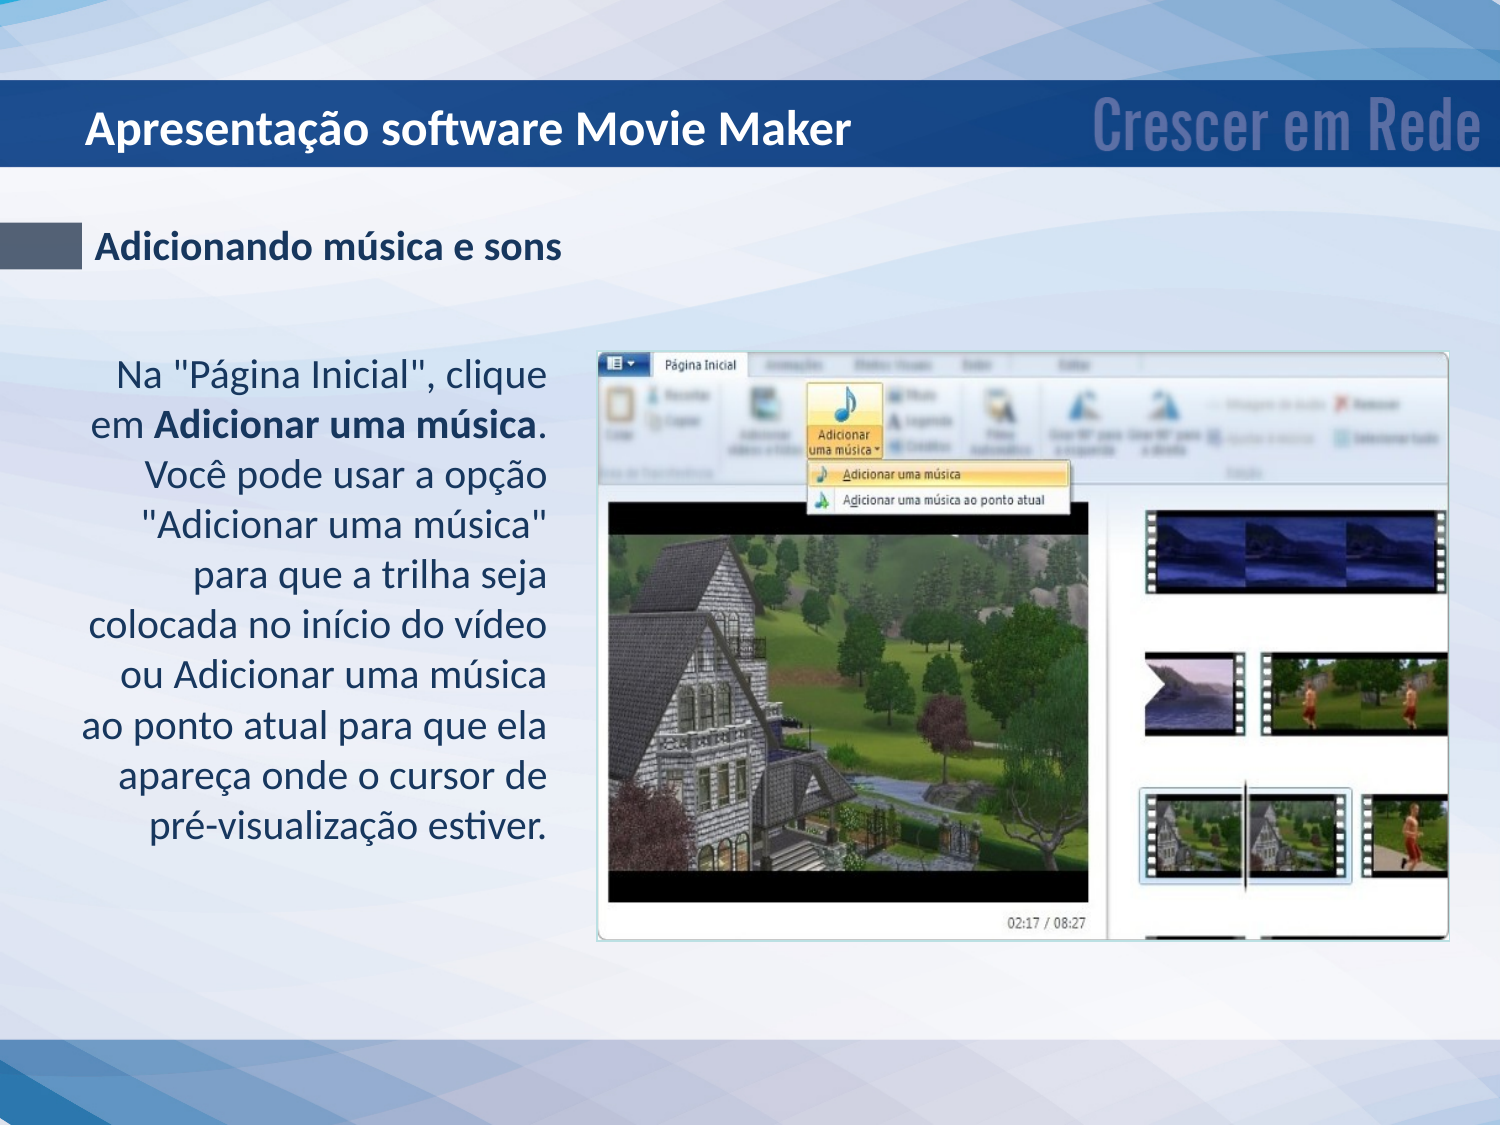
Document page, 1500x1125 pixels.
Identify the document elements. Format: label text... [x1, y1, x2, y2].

text_box Adicionando música e sons [70, 210, 1172, 276]
text_box Na "Página Inicial", clique em Adicionar uma música. Você pode usar a opção "Adicionar uma música" para que a trilha seja colocada no início do vídeo ou Adicionar uma música ao ponto atual para que ela apareça onde o cursor de pré-visualização estiver. [58, 339, 563, 1005]
text_box Apresentação software Movie Maker [70, 88, 1430, 223]
picture [0, 0, 1500, 1125]
text_box [0, 220, 70, 272]
